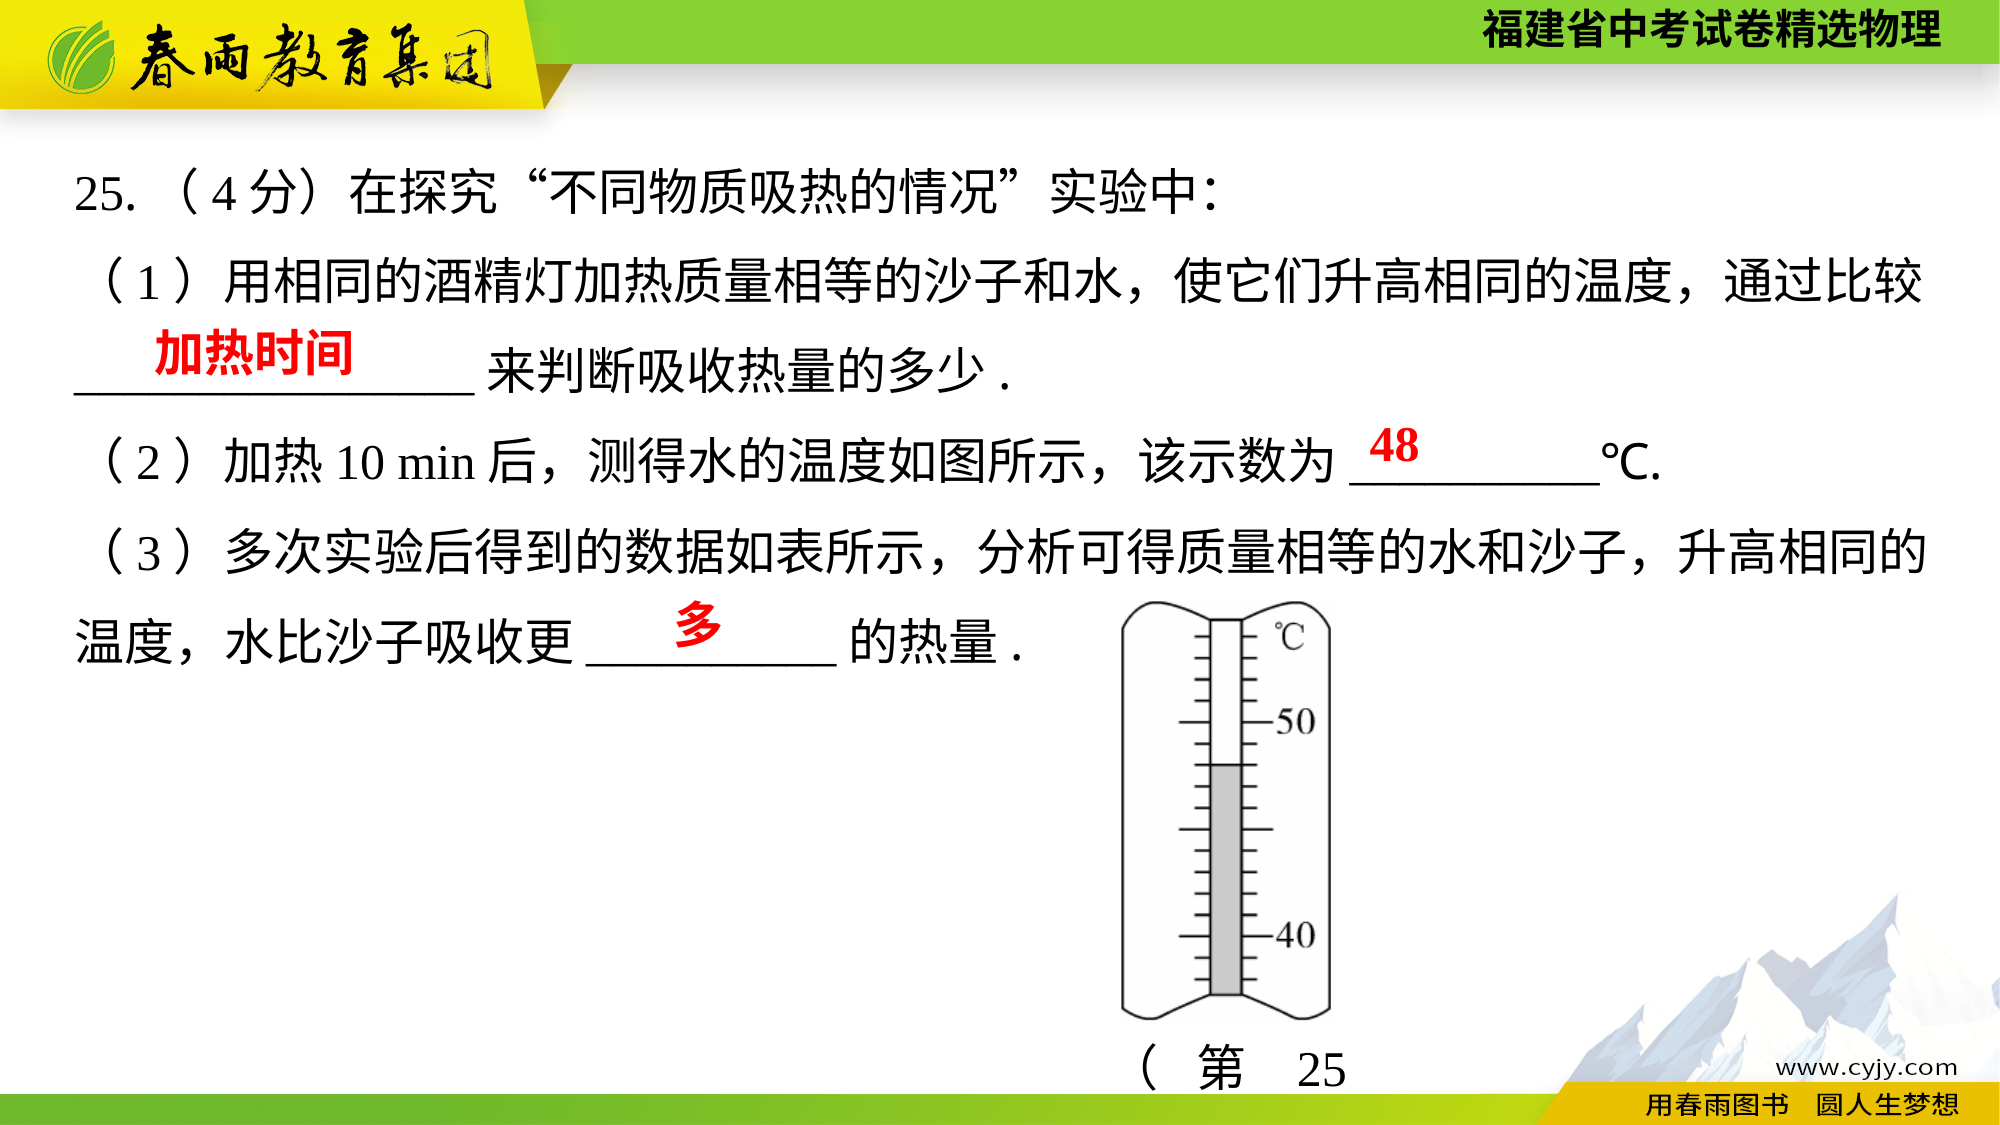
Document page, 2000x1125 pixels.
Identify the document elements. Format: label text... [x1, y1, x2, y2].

text_box 多 [658, 586, 788, 661]
text_box 48 [1354, 403, 1435, 479]
text_box （第25题） [1093, 999, 1374, 1105]
text_box 加热时间 [139, 314, 370, 390]
picture [0, 0, 2000, 1125]
list 25.（4分）在探究“不同物质吸热的情况”实验中： （1）用相同的酒精灯加热质量相等的沙子和水，使它们升高相同的温度，通过比较________________来判断吸收热量的多少. （2）加热10 min后，测得水的温度如图所示，该示数为__________℃. （3）多次实验后得到的数据如表所示，分析可得质量相等的水和沙子，升高相同的温度，水比沙子吸收更__________的热量. [59, 122, 1944, 672]
